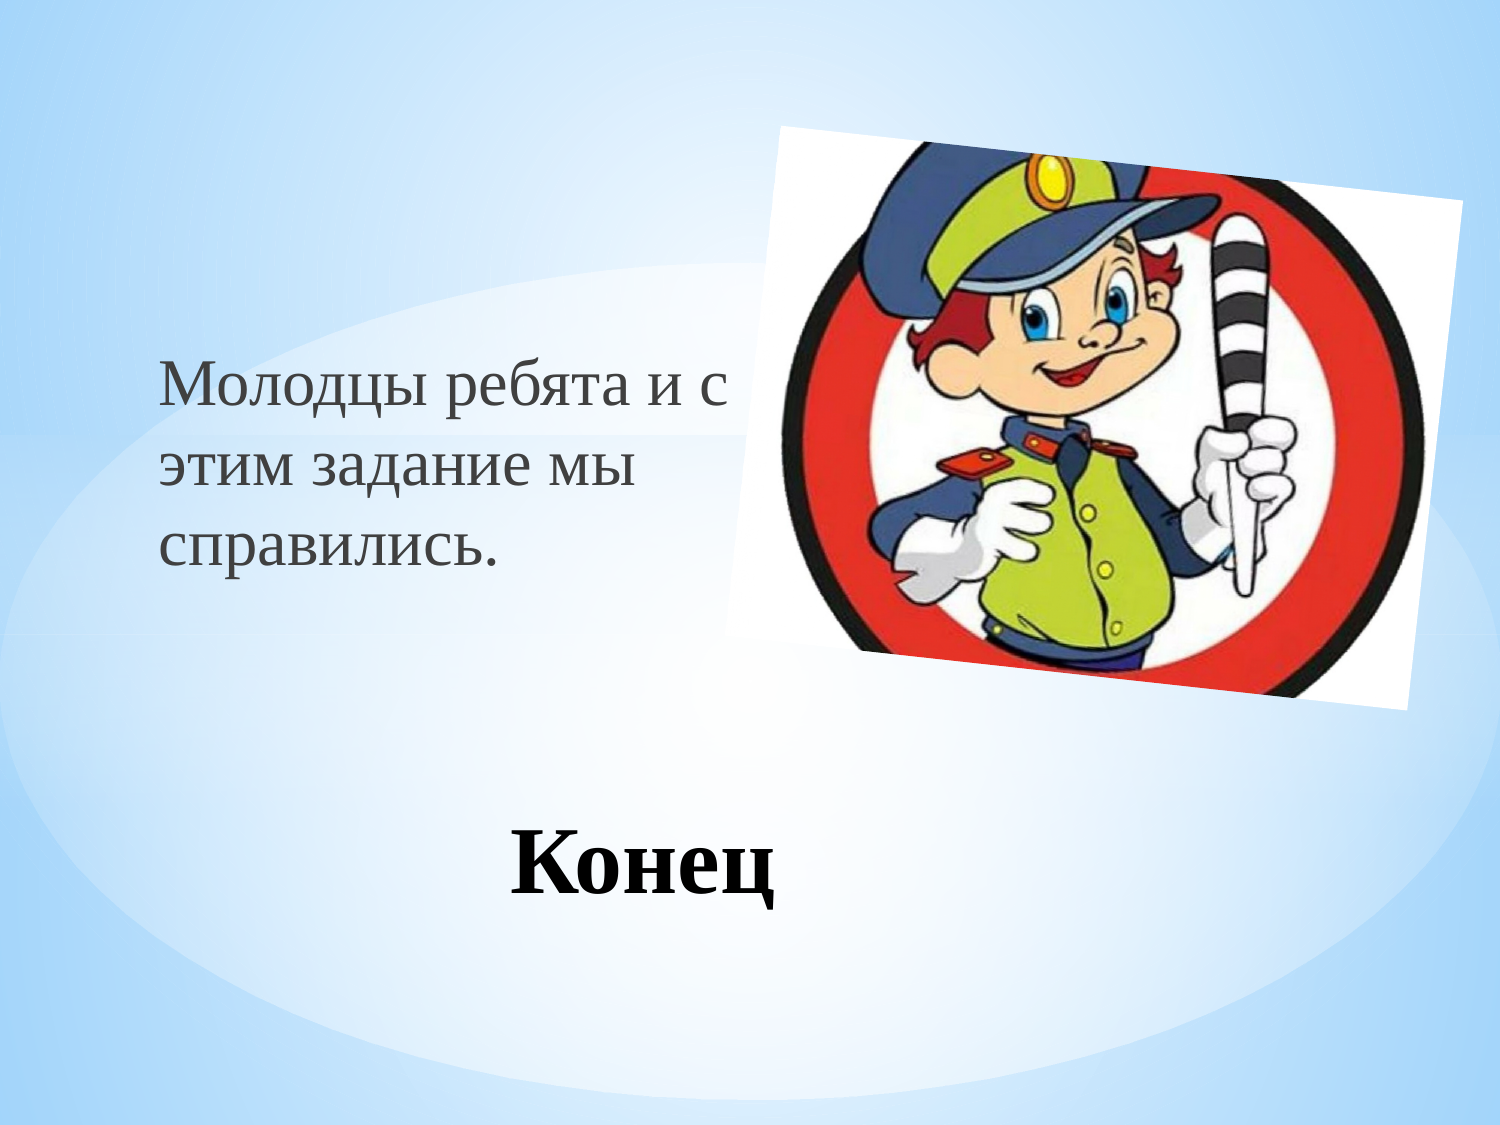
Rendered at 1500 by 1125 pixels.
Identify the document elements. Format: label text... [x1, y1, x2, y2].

picture [725, 125, 1463, 711]
title Конец [119, 732, 1167, 920]
list Молодцы ребята и с этим задание мы справились. [144, 243, 743, 587]
